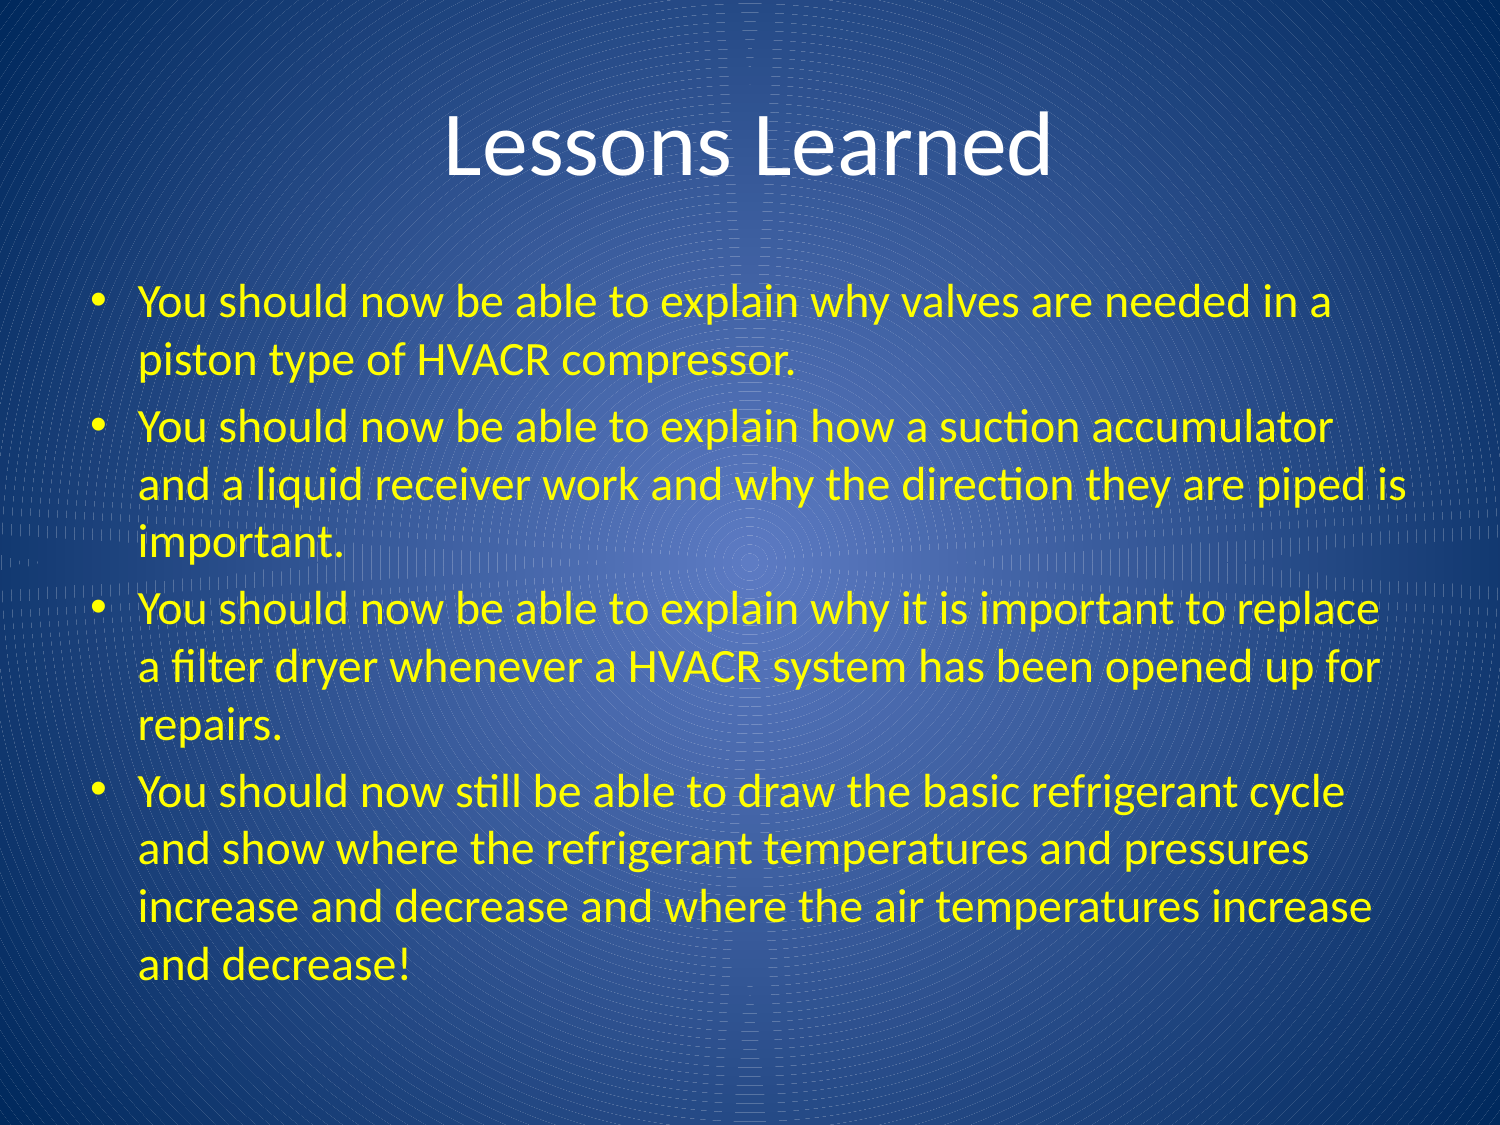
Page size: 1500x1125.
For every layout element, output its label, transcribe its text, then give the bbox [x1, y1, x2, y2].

list You should now be able to explain why valves are needed in a piston type of HVACR compressor. You should now be able to explain how a suction accumulator and a liquid receiver work and why the direction they are piped is important. You should now be able to explain why it is important to replace a filter dryer whenever a HVACR system has been opened up for repairs. You should now still be able to draw the basic refrigerant cycle and show where the refrigerant temperatures and pressures increase and decrease and where the air temperatures increase and decrease! [75, 262, 1425, 1005]
title Lessons Learned [75, 45, 1425, 233]
